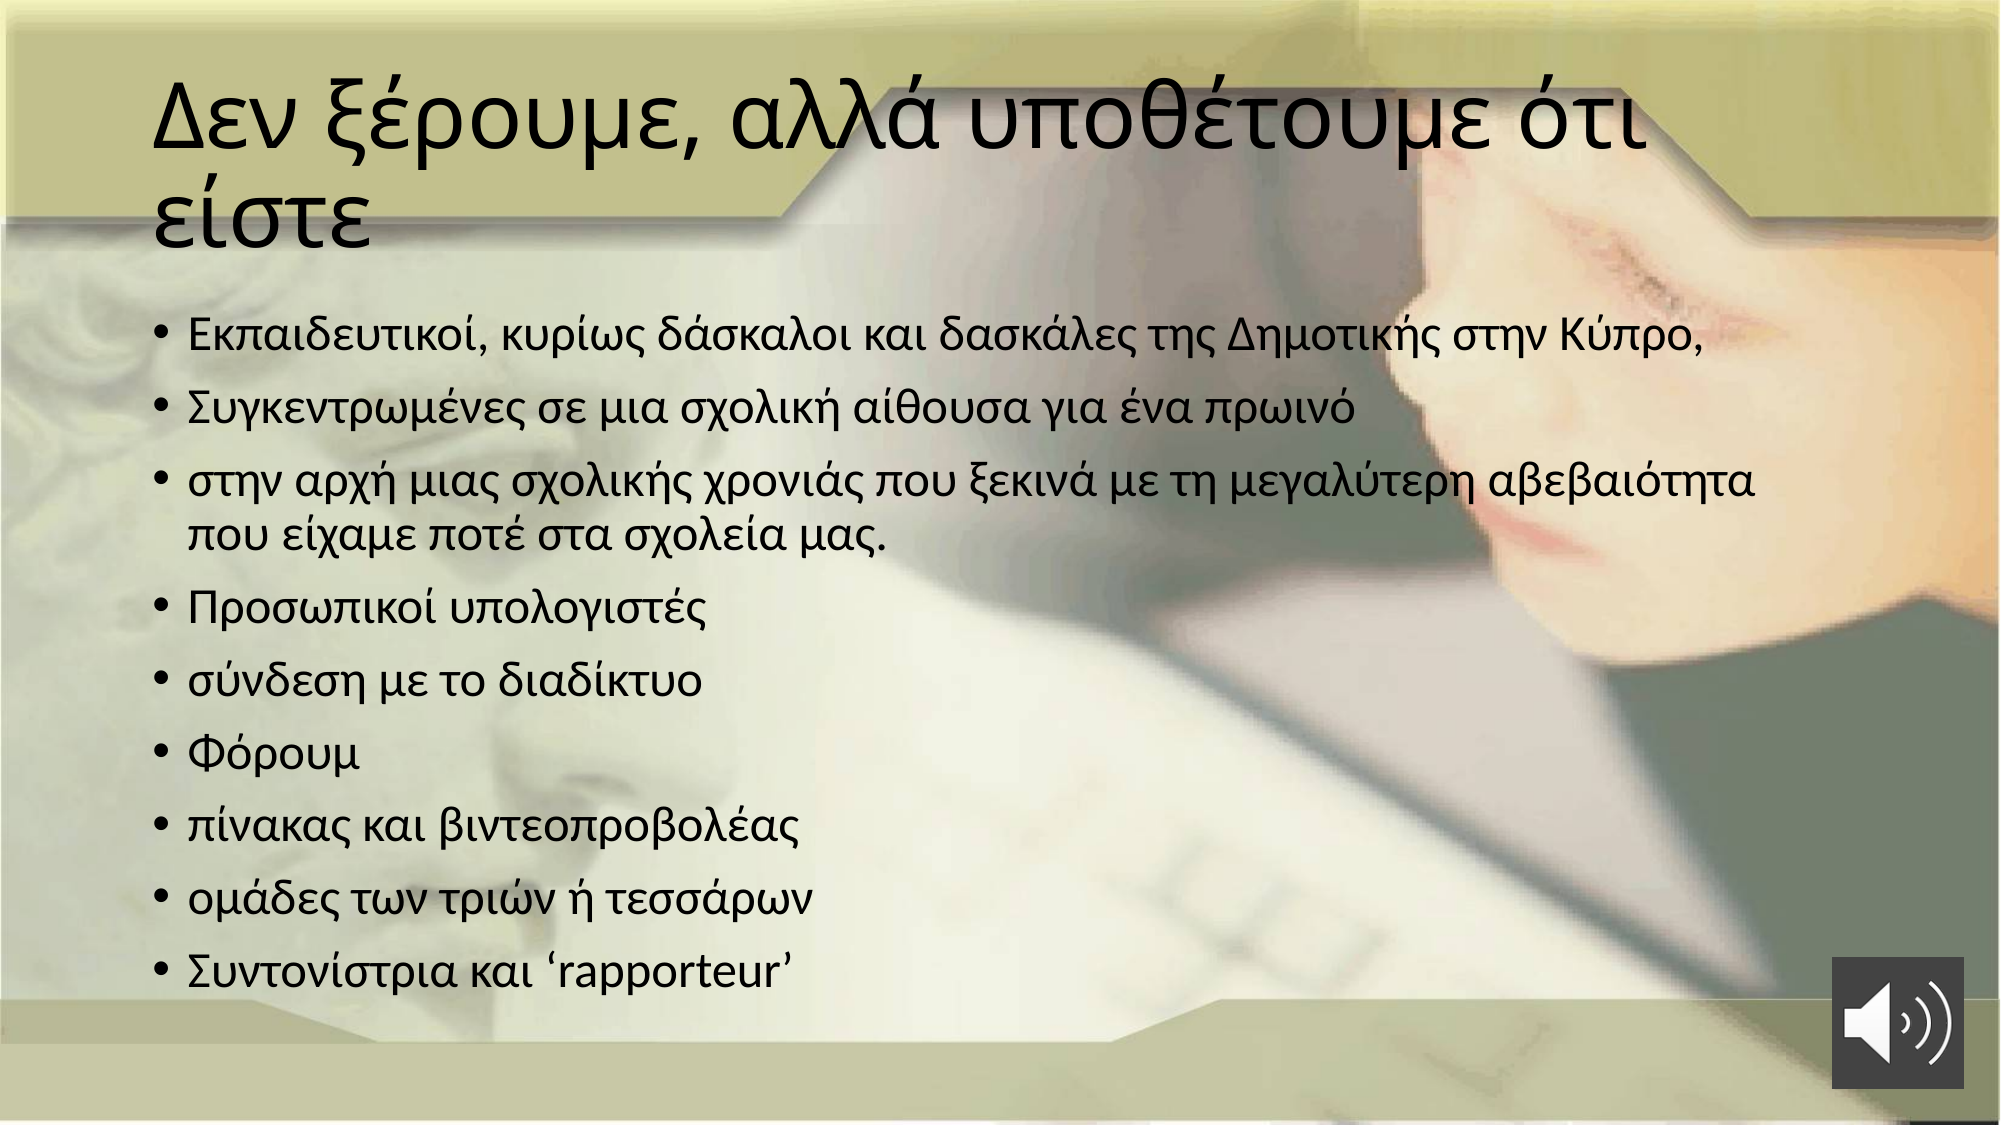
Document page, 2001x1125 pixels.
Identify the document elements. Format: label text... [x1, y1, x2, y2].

list Εκπαιδευτικοί, κυρίως δάσκαλοι και δασκάλες της Δημοτικής στην Κύπρο, Συγκεντρωμένες σε μια σχολική αίθουσα για ένα πρωινό στην αρχή μιας σχολικής χρονιάς που ξεκινά με τη μεγαλύτερη αβεβαιότητα που είχαμε ποτέ στα σχολεία μας. Προσωπικοί υπολογιστές σύνδεση με το διαδίκτυο Φόρουμ πίνακας και βιντεοπροβολέας ομάδες των τριών ή τεσσάρων Συντονίστρια και ‘rapporteur’ [137, 299, 1863, 1014]
picture [0, 0, 2001, 1125]
title Δεν ξέρουμε, αλλά υποθέτουμε ότι είστε [137, 59, 1863, 278]
